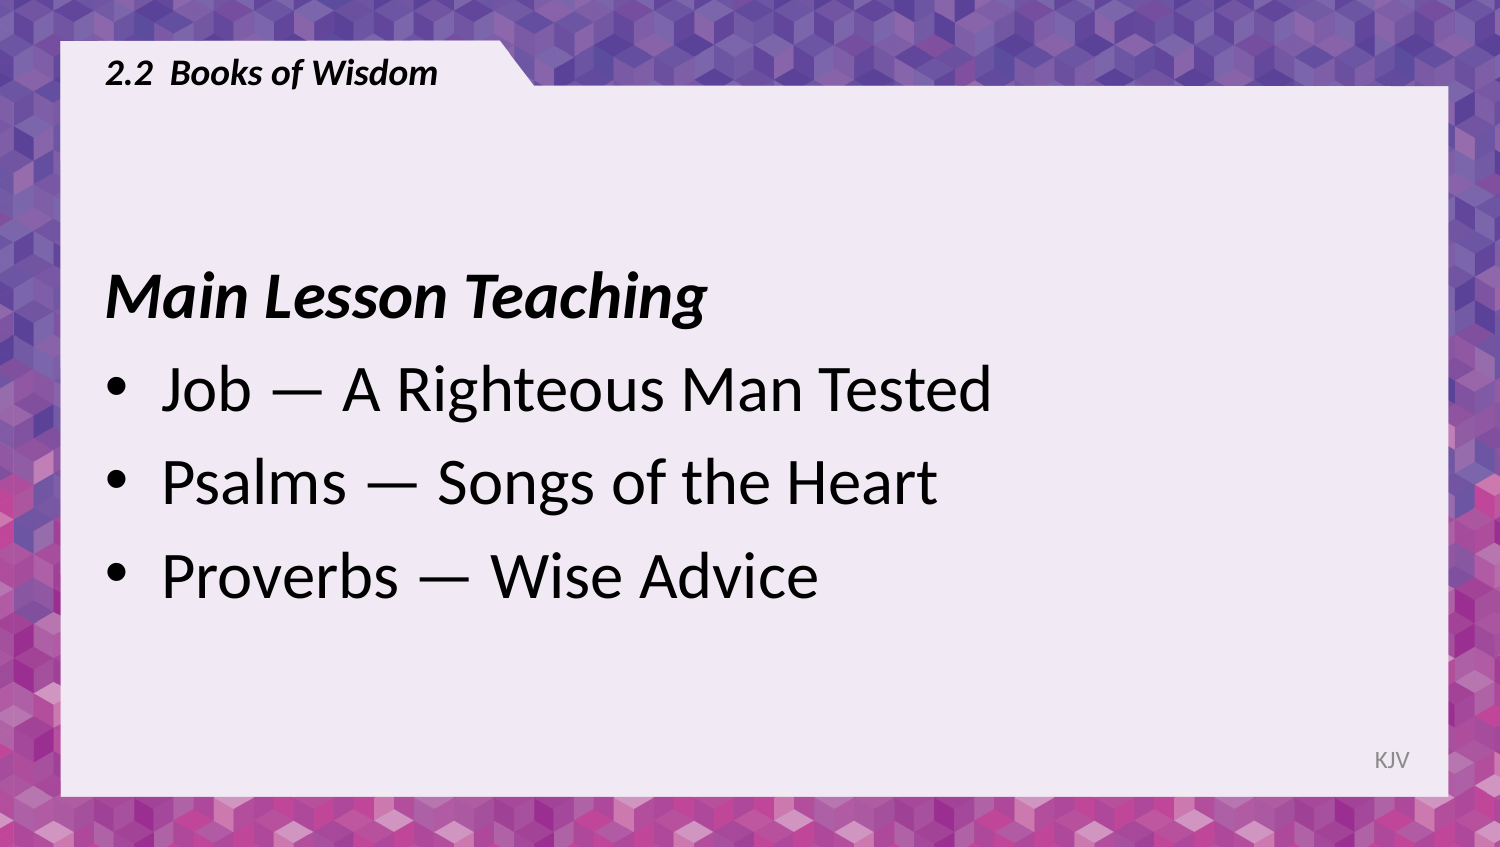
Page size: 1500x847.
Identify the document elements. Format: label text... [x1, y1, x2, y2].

title 2.2 Books of Wisdom [89, 33, 1420, 108]
picture [0, 0, 1500, 847]
footer KJV [950, 736, 1425, 782]
list Main Lesson Teaching Job — A Righteous Man Tested Psalms — Songs of the Heart Proverbs — Wise Advice [89, 141, 1403, 722]
